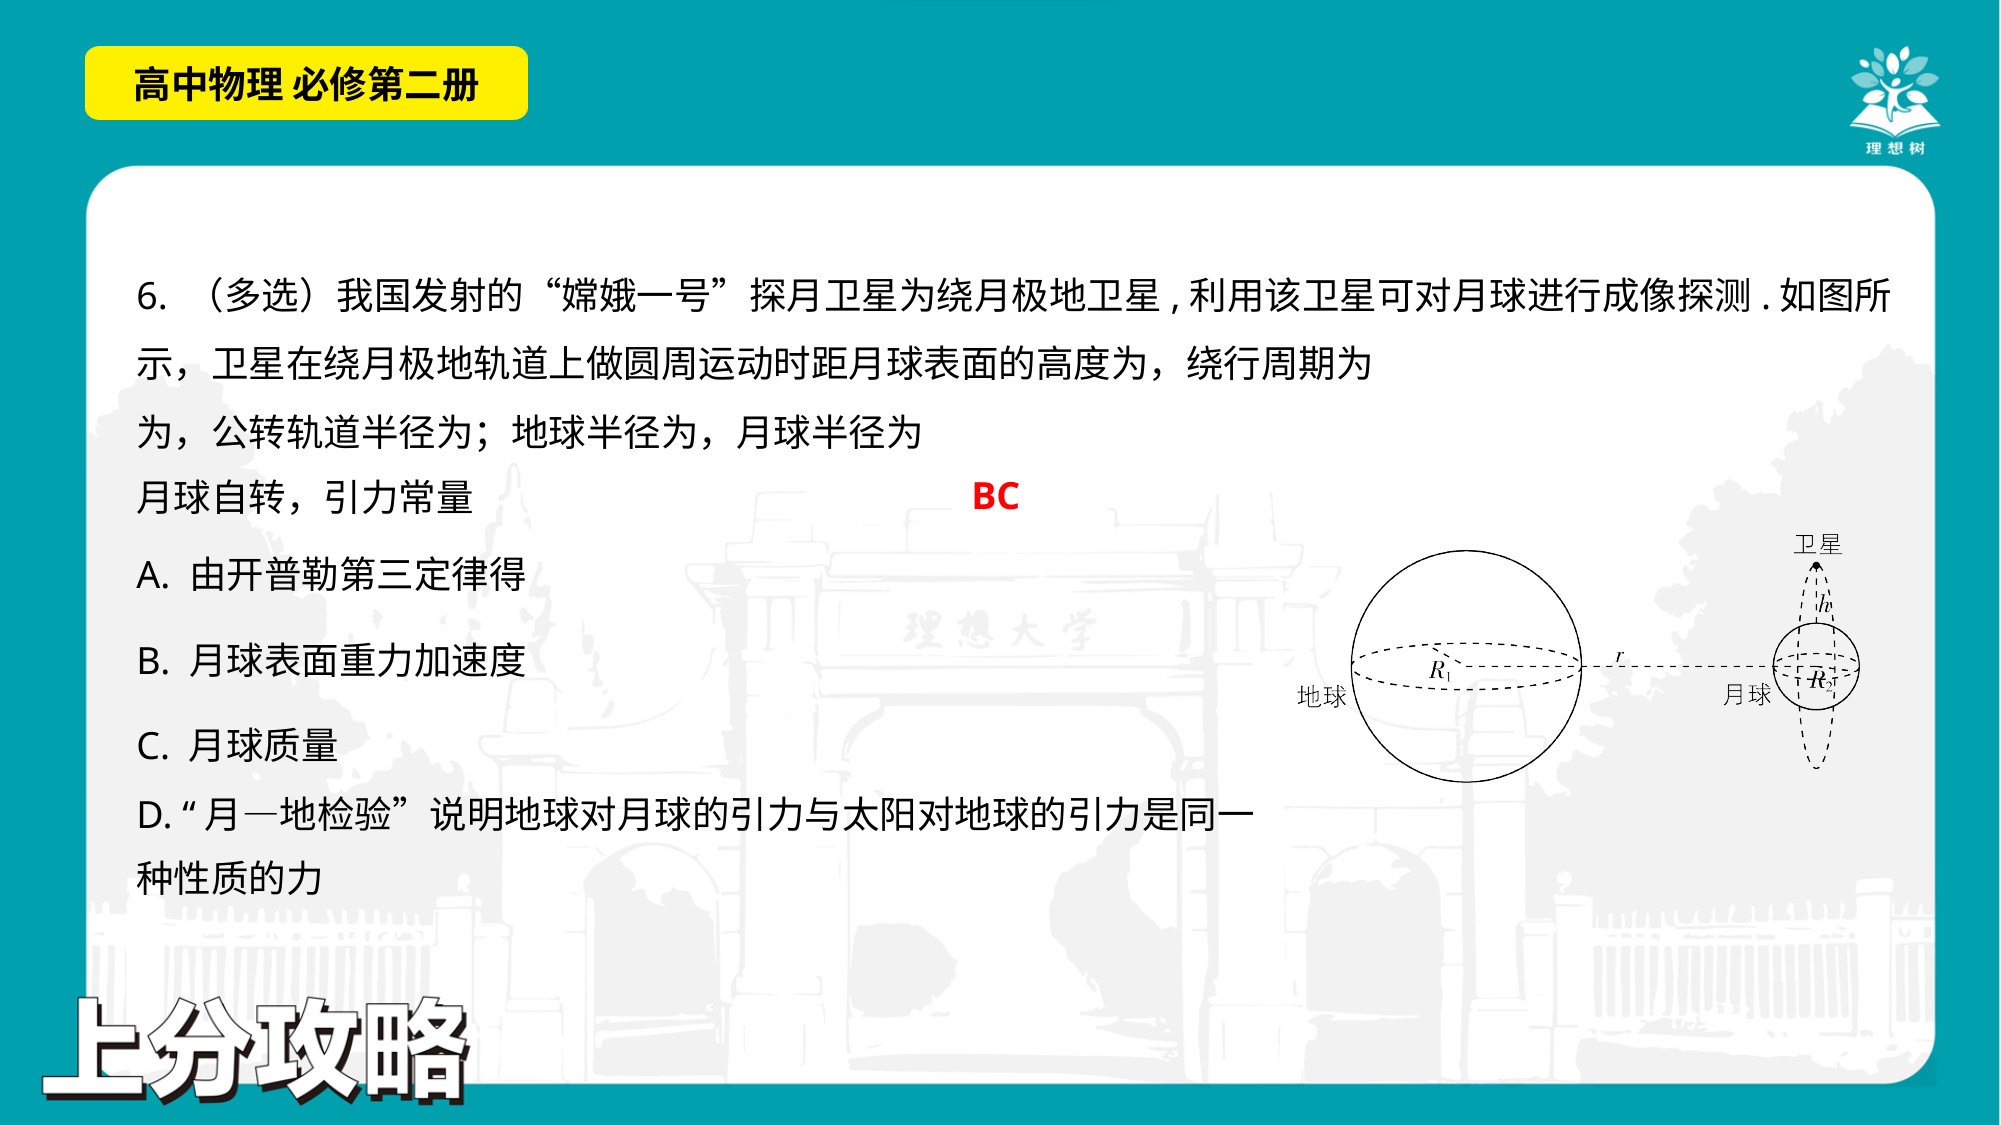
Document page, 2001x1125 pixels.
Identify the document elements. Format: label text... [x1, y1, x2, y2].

text_box BC [955, 452, 1037, 511]
picture [0, 0, 2000, 1125]
